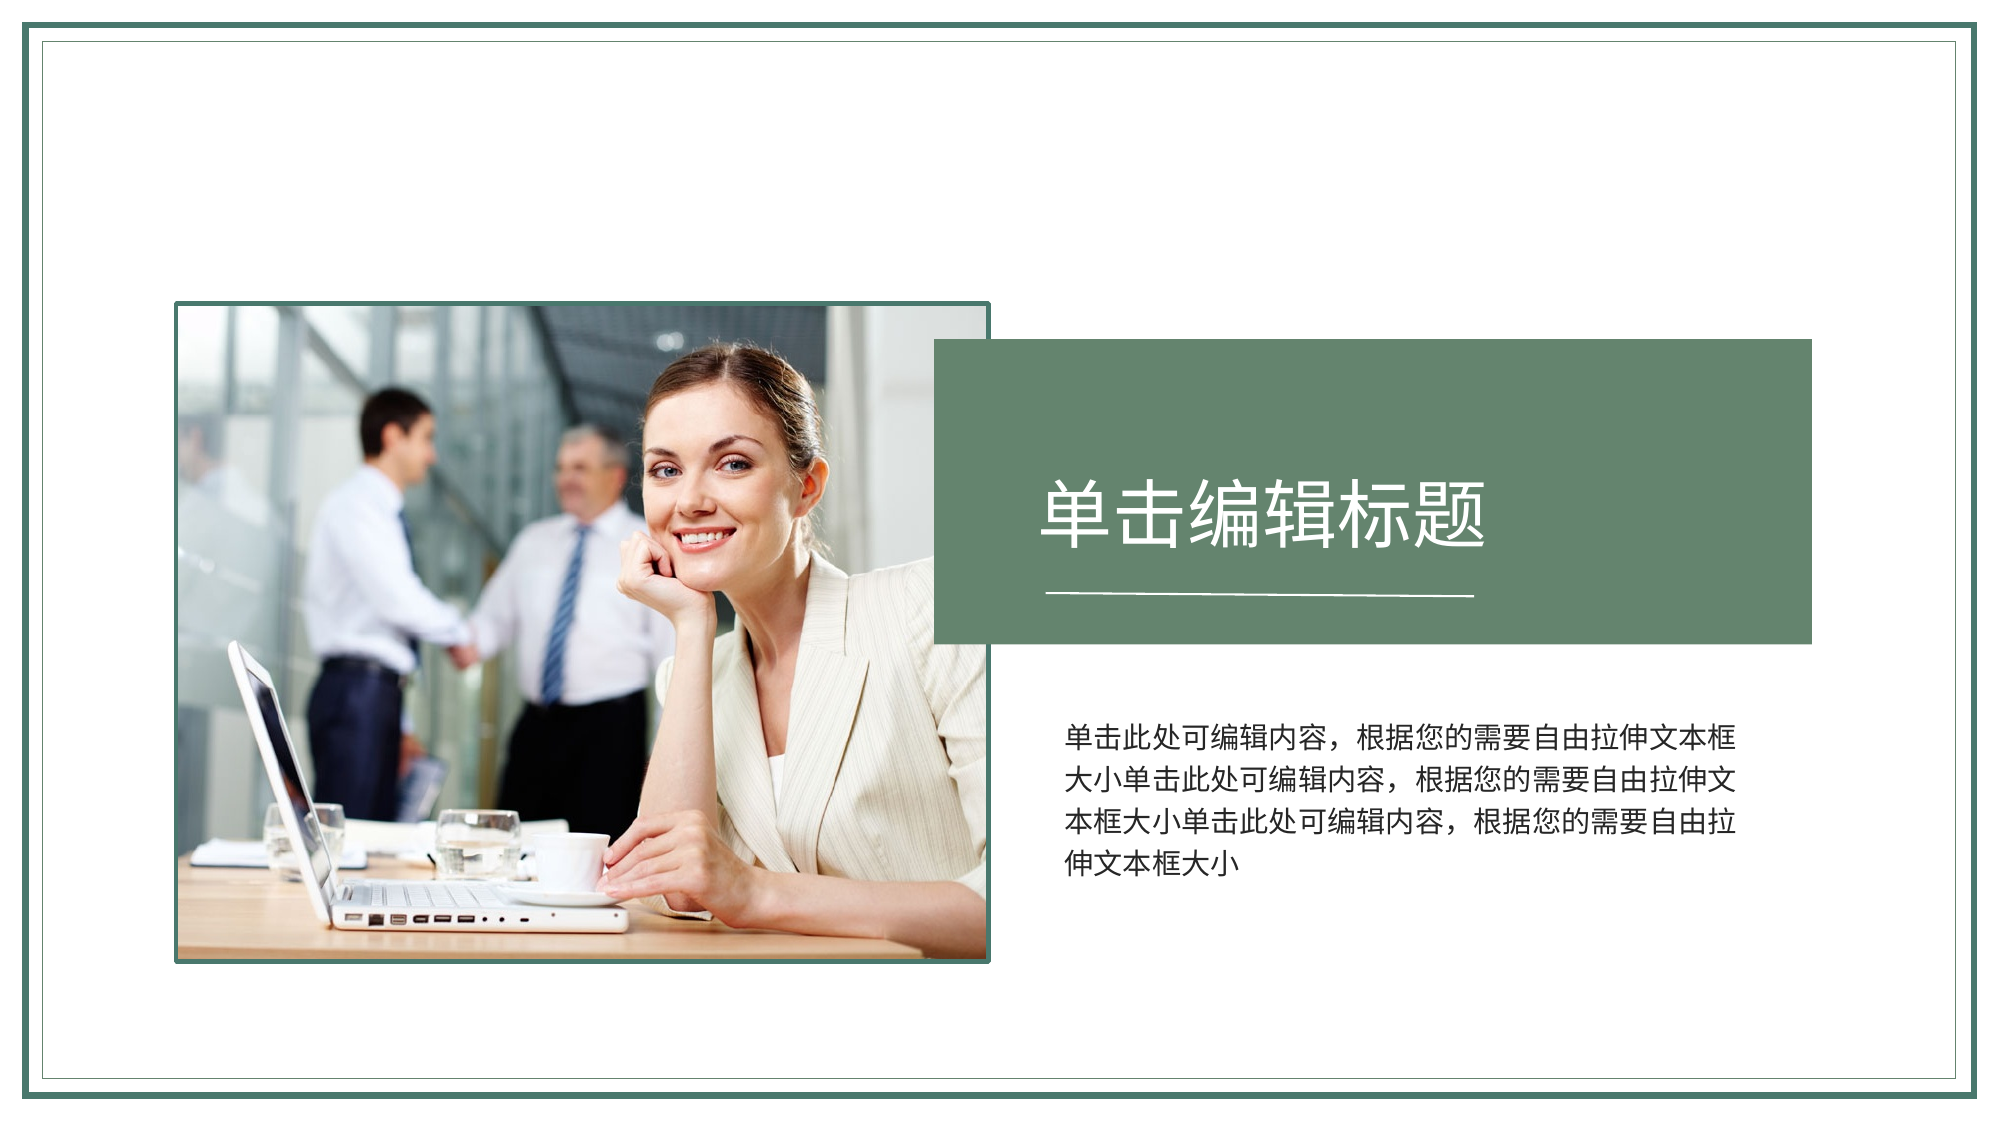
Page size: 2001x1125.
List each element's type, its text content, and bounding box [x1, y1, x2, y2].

text_box [986, 338, 1813, 645]
text_box [42, 41, 1956, 1080]
text_box [25, 24, 1975, 1097]
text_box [1045, 592, 1475, 597]
picture [178, 305, 986, 960]
text_box 单击编辑标题 [1022, 459, 1509, 565]
text_box 单击此处可编辑内容，根据您的需要自由拉伸文本框大小单击此处可编辑内容，根据您的需要自由拉伸文本框大小单击此处可编辑内容，根据您的需要自由拉伸文本框大小 [1064, 712, 1754, 881]
